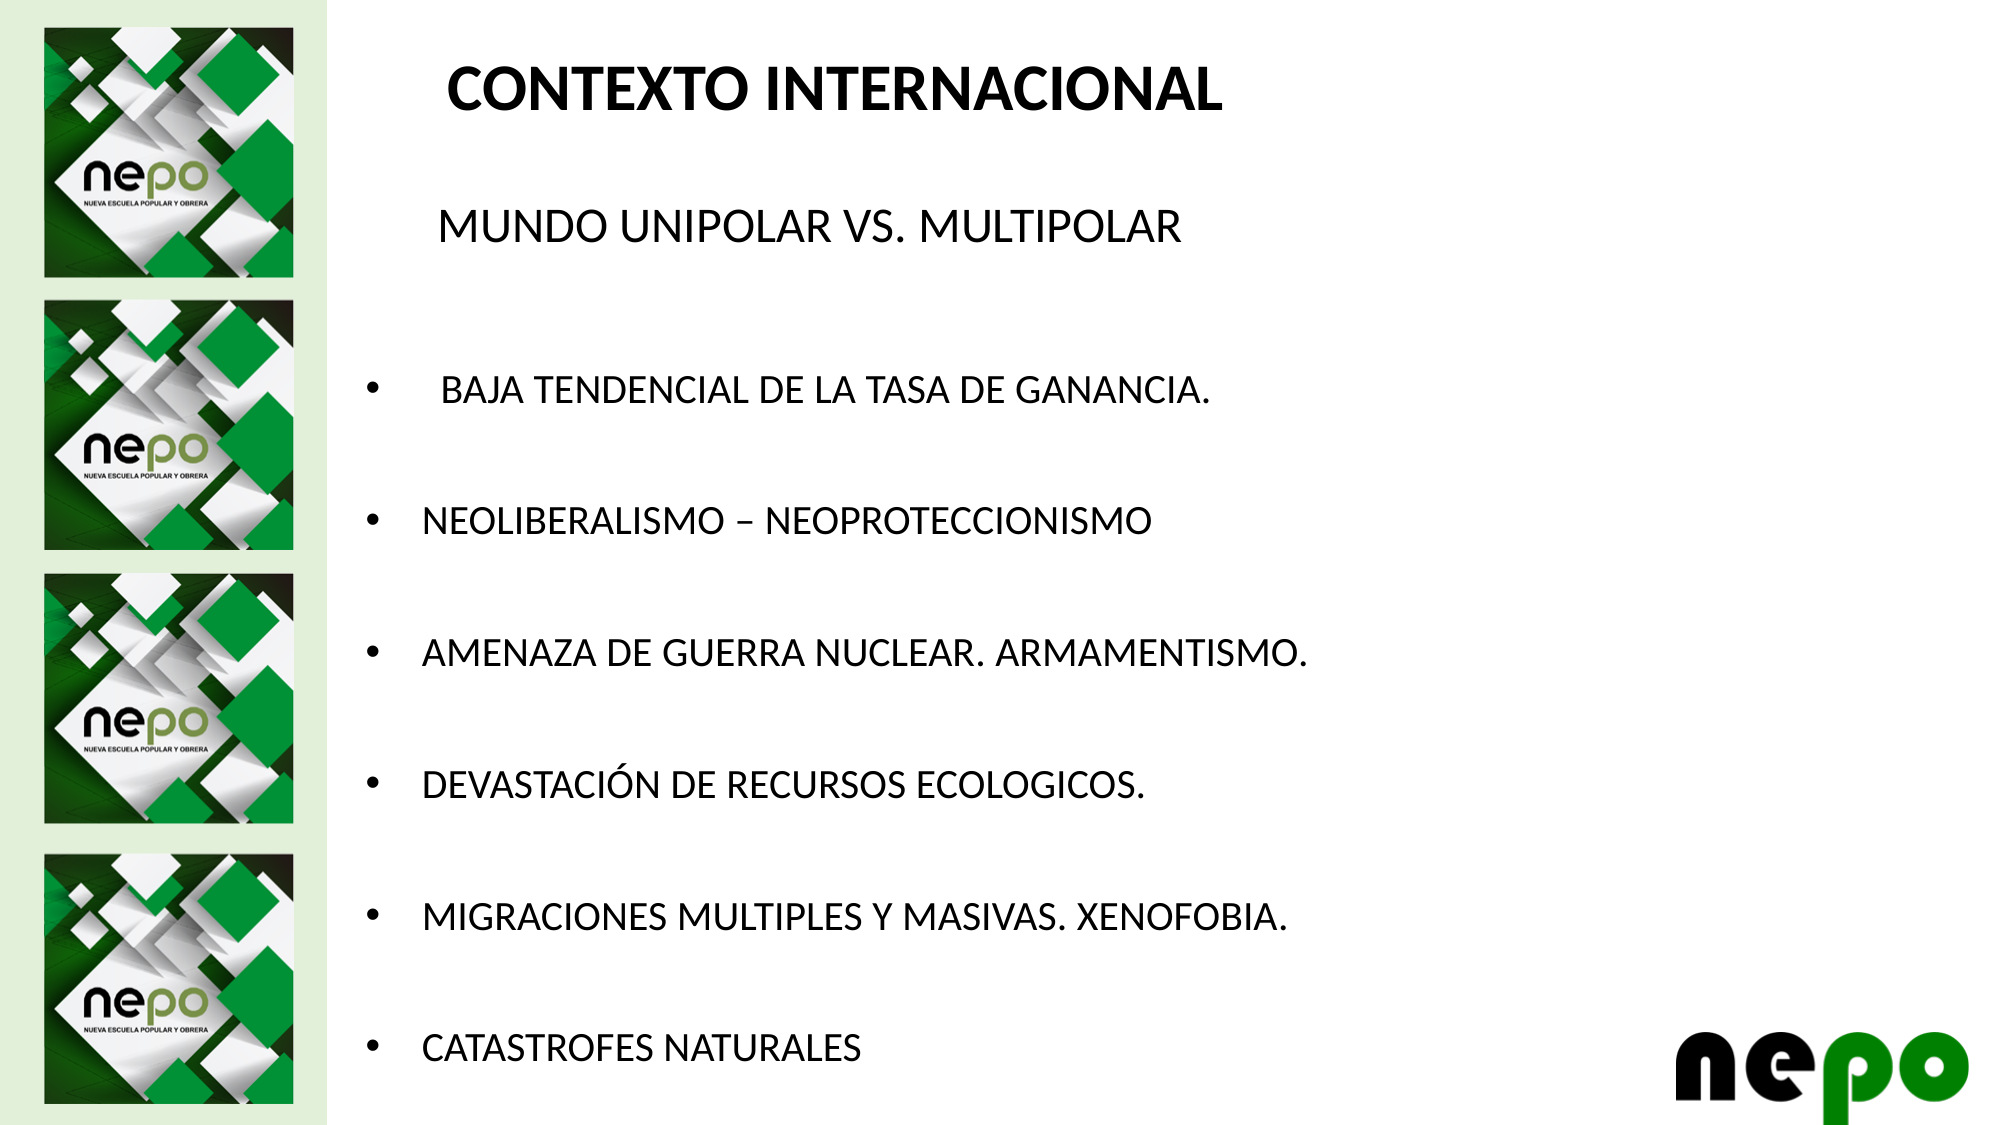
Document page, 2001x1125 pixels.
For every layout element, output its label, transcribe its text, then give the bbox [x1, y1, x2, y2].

list CONTEXTO INTERNACIONAL MUNDO UNIPOLAR VS. MULTIPOLAR BAJA TENDENCIAL DE LA TASA DE GANANCIA. NEOLIBERALISMO – NEOPROTECCIONISMO AMENAZA DE GUERRA NUCLEAR. ARMAMENTISMO. DEVASTACIÓN DE RECURSOS ECOLOGICOS. MIGRACIONES MULTIPLES Y MASIVAS. XENOFOBIA. CATASTROFES NATURALES [347, 45, 1964, 1098]
picture [0, 0, 327, 1125]
picture [1676, 1032, 1969, 1125]
